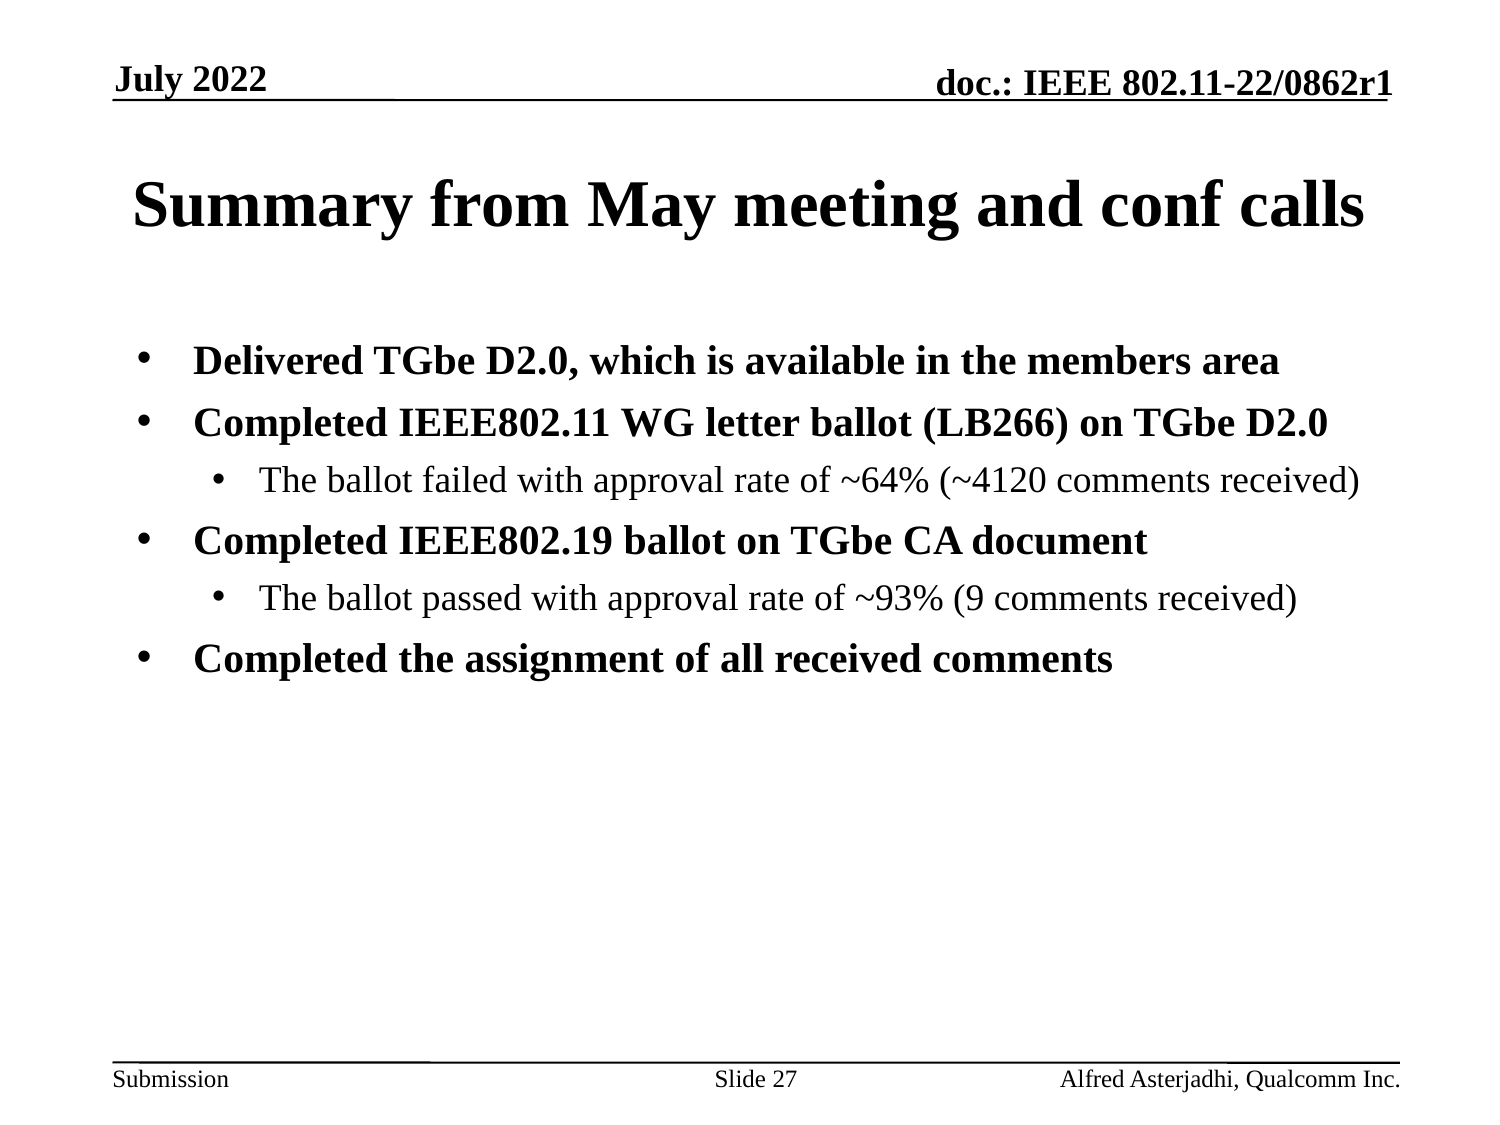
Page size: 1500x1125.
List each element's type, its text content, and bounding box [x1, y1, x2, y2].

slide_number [114, 54, 423, 100]
slide_number Slide 27 [712, 1061, 800, 1123]
title Summary from May meeting and conf calls [112, 112, 1388, 288]
list Delivered TGbe D2.0, which is available in the members area Completed IEEE802.11 WG letter ballot (LB266) on TGbe D2.0 The ballot failed with approval rate of ~64% (~4120 comments received) Completed IEEE802.19 ballot on TGbe CA document The ballot passed with approval rate of ~93% (9 comments received) Completed the assignment of all received comments [112, 324, 1388, 1000]
footer Alfred Asterjadhi, Qualcomm Inc. [878, 1061, 1402, 1093]
